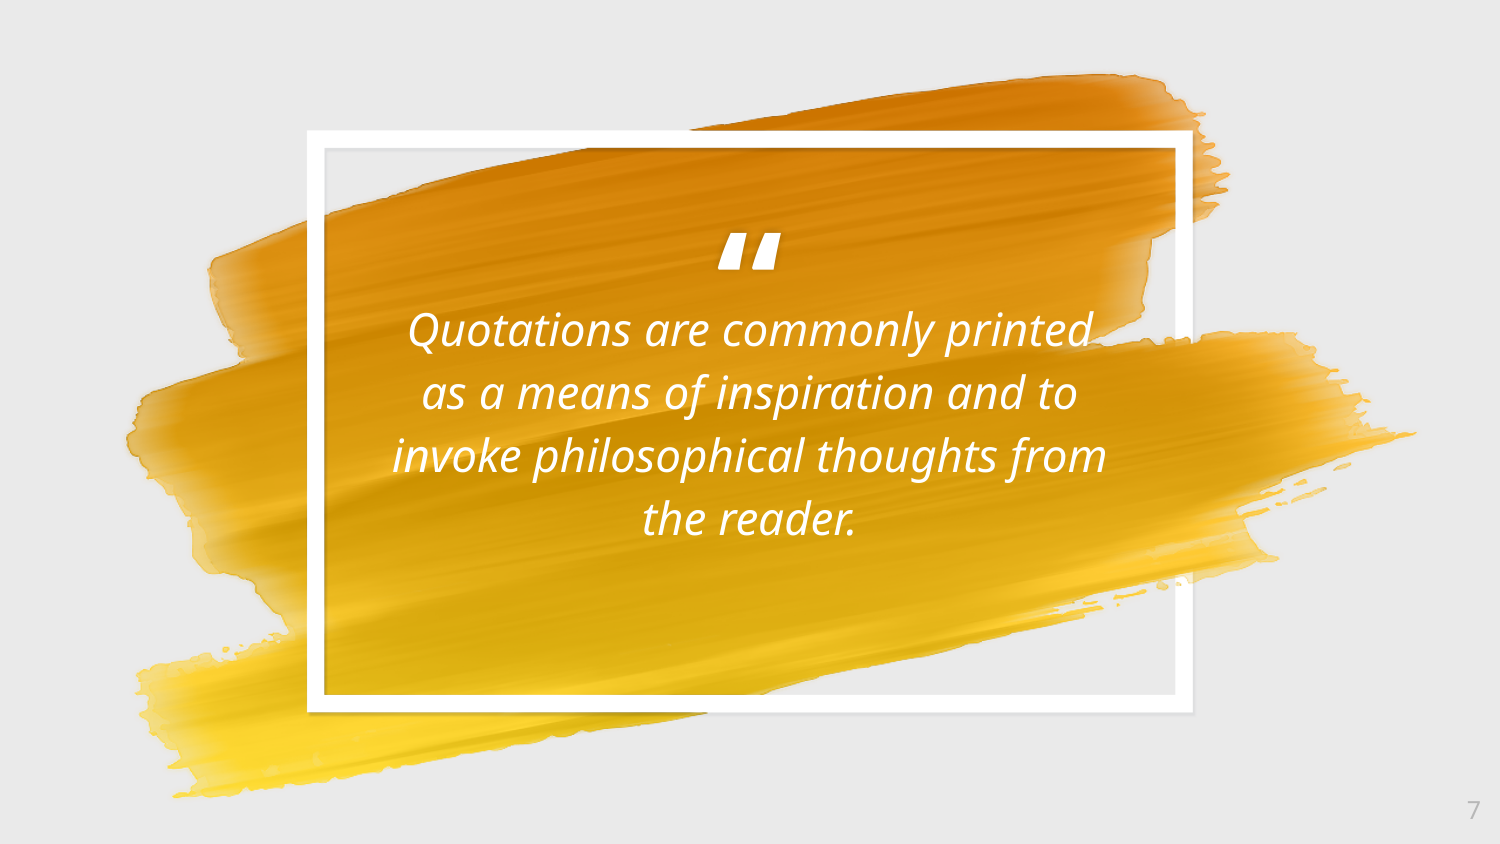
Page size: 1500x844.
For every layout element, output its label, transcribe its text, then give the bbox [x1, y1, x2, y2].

list Quotations are commonly printed as a means of inspiration and to invoke philosophical thoughts from the reader. [388, 292, 1112, 612]
picture [0, 0, 1500, 844]
slide_number 7 [1391, 779, 1482, 844]
